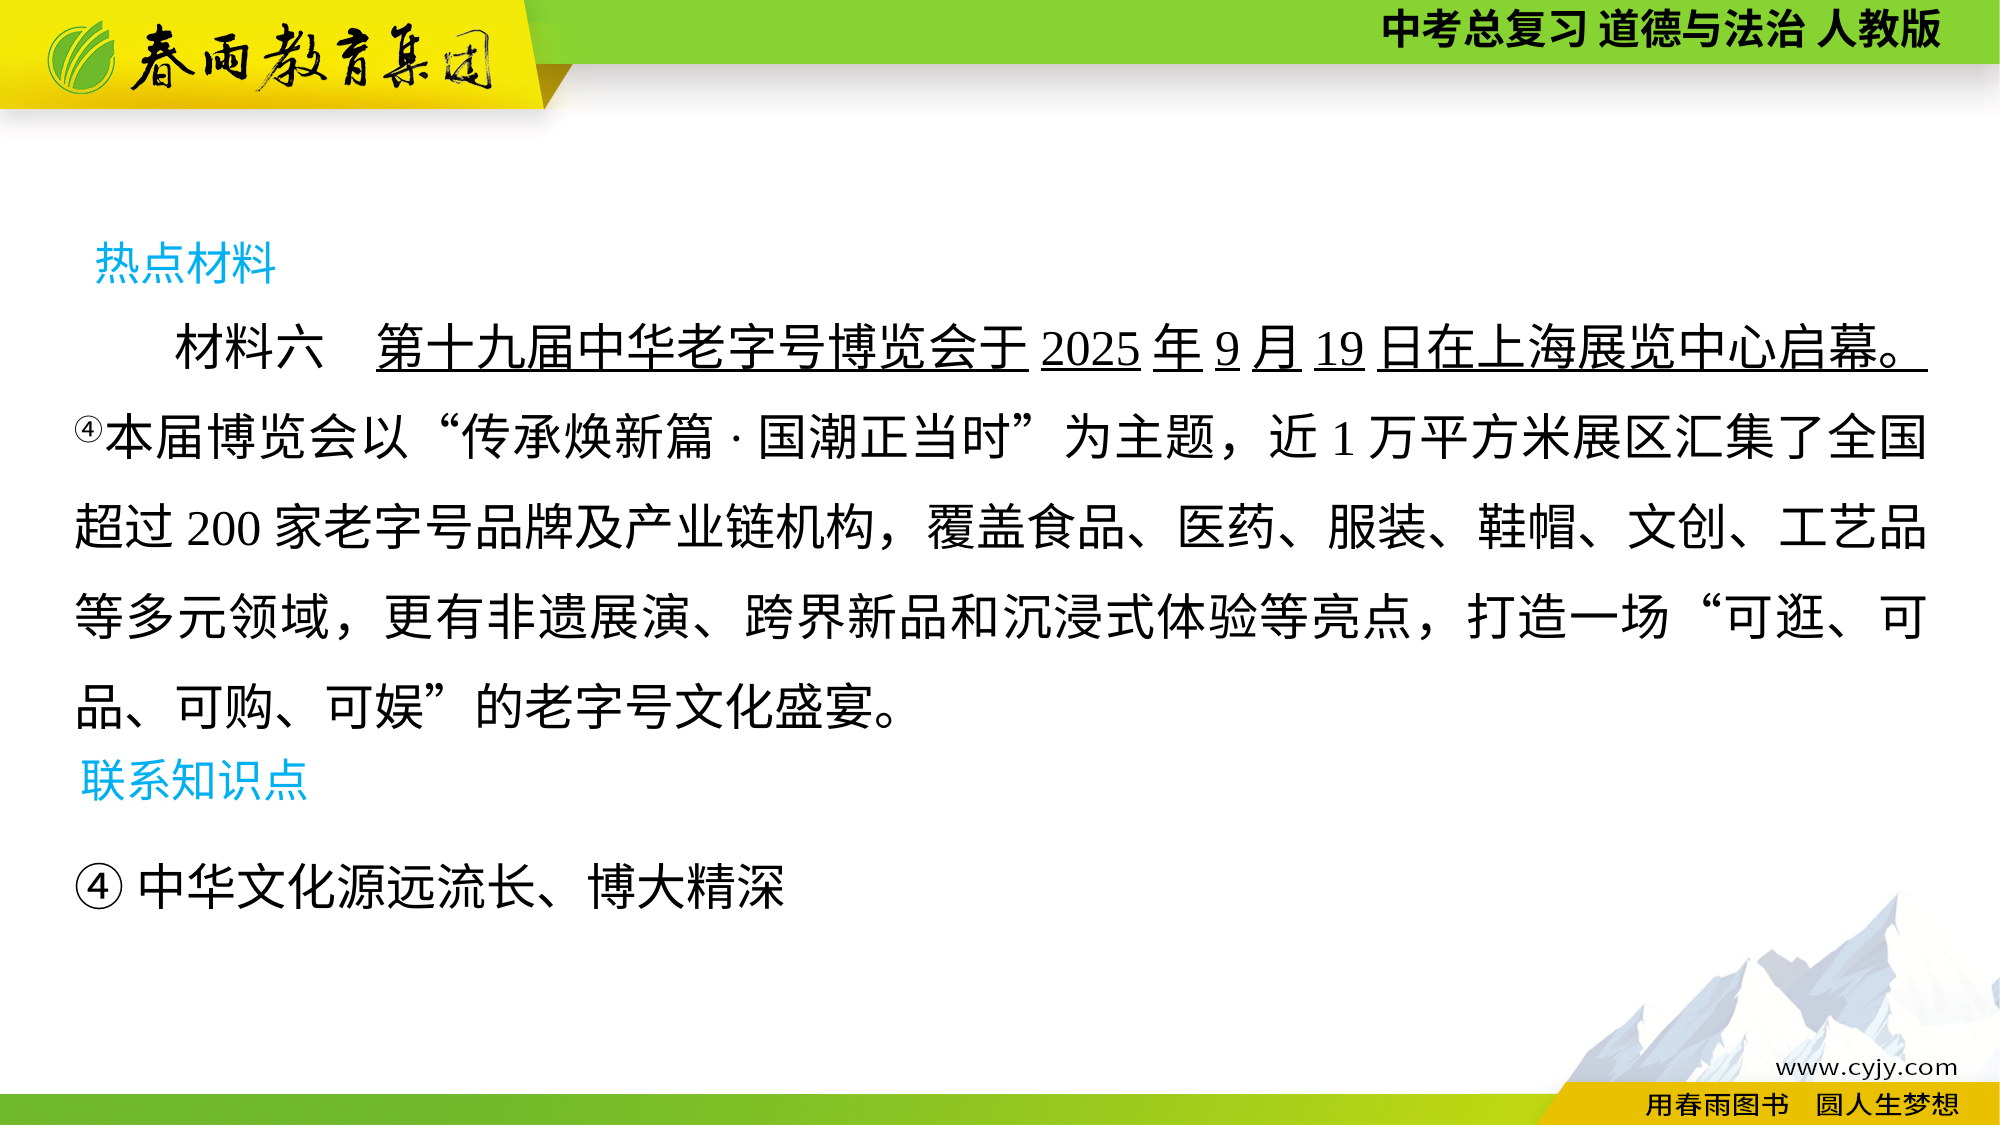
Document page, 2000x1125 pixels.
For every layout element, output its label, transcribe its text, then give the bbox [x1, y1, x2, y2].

text_box 联系知识点 [65, 744, 325, 815]
picture [0, 0, 2000, 1125]
list 材料六 第十九届中华老字号博览会于2025年9月19日在上海展览中心启幕。④本届博览会以“传承焕新篇·国潮正当时”为主题，近1万平方米展区汇集了全国超过200家老字号品牌及产业链机构，覆盖食品、医药、服装、鞋帽、文创、工艺品等多元领域，更有非遗展演、跨界新品和沉浸式体验等亮点，打造一场“可逛、可品、可购、可娱”的老字号文化盛宴。 ④中华文化源远流长、博大精深 [59, 277, 1944, 929]
text_box 热点材料 [79, 227, 293, 298]
